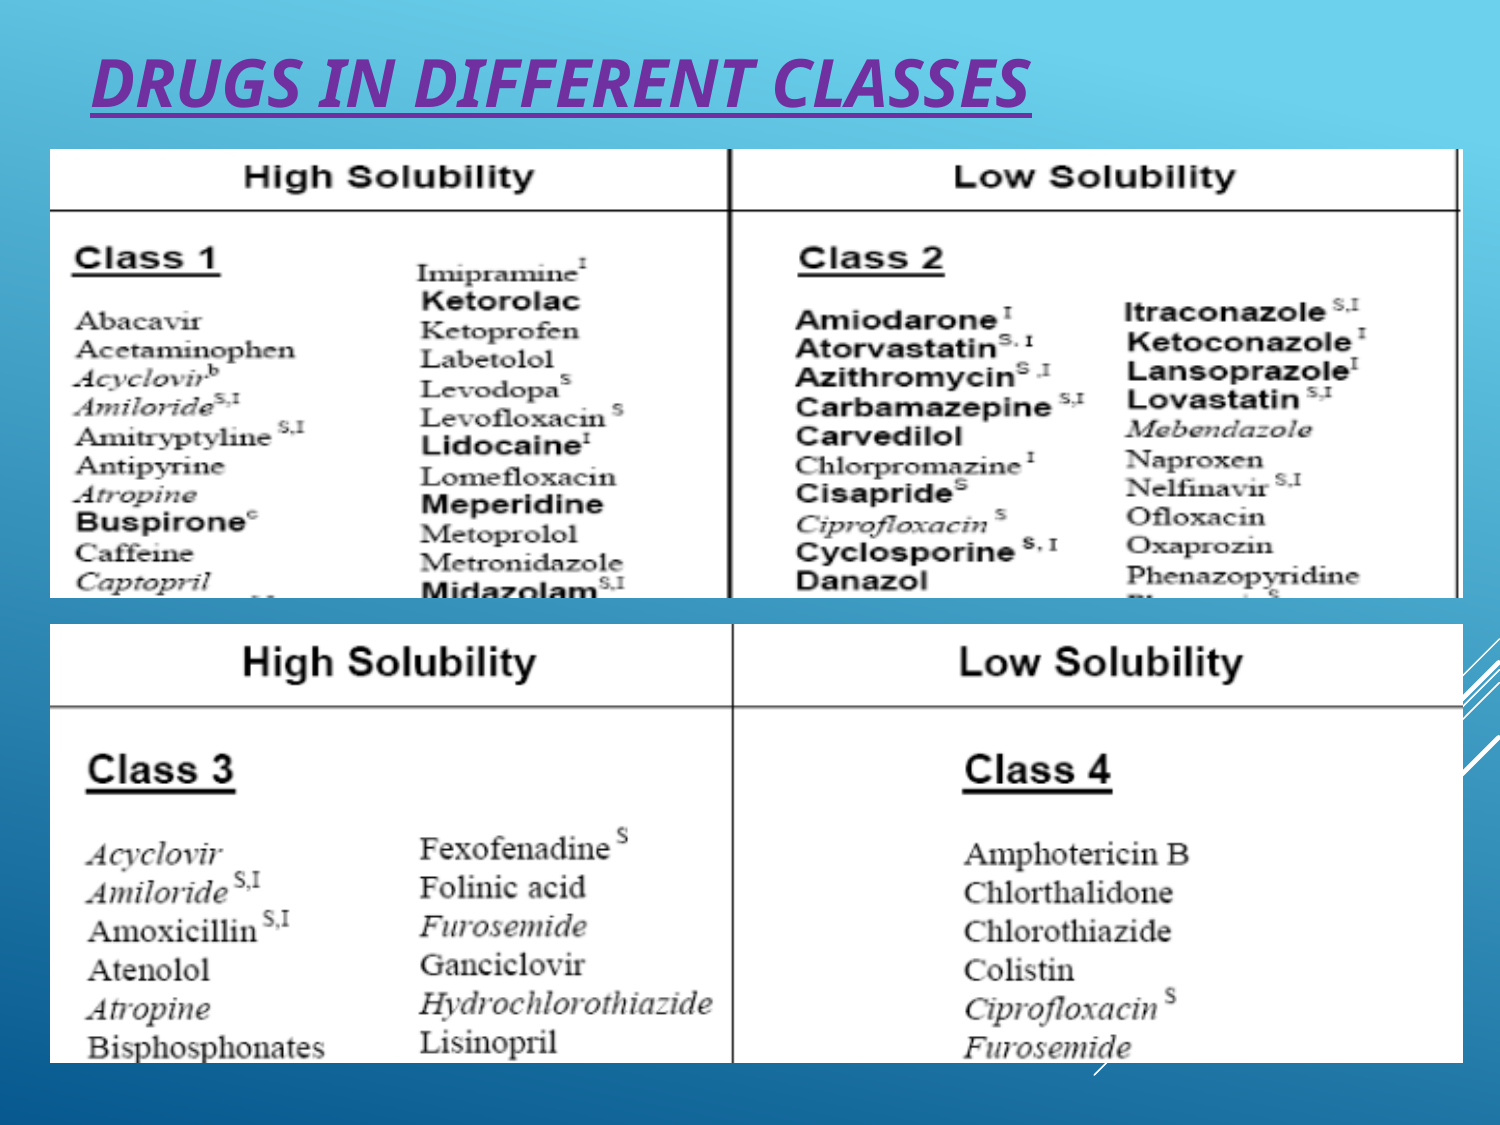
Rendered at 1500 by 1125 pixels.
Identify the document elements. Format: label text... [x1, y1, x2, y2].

picture [49, 149, 1463, 598]
title Drugs in different classes [75, 12, 1425, 149]
picture [49, 624, 1463, 1063]
